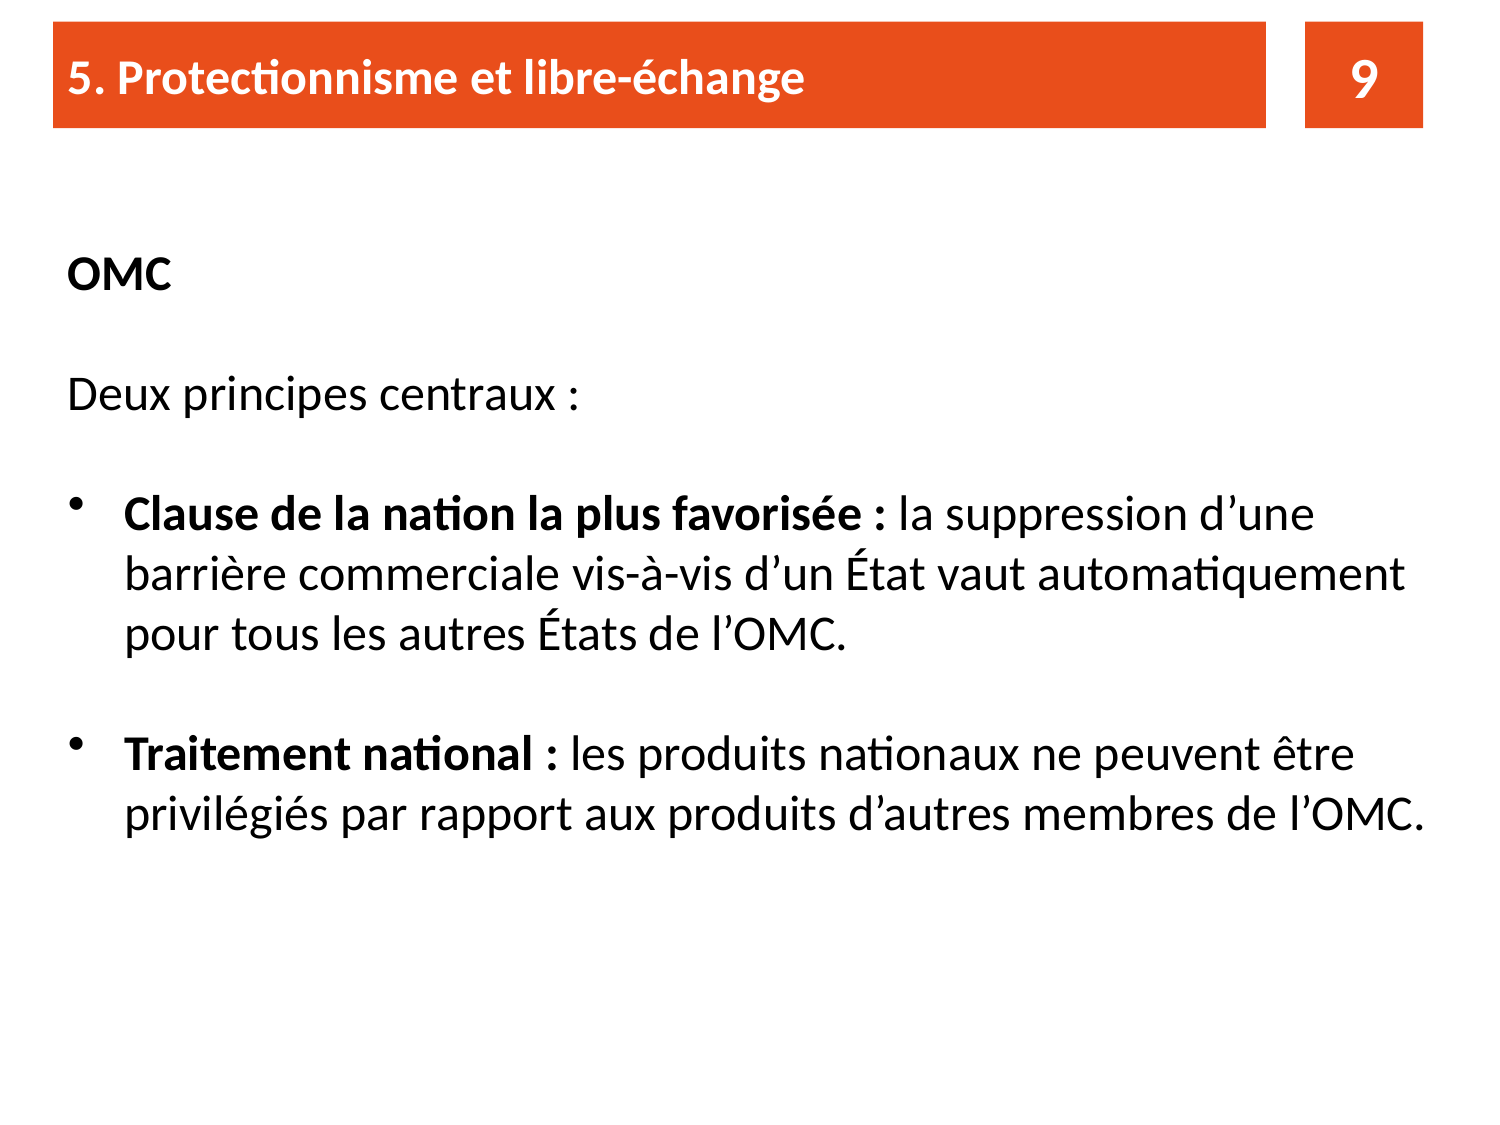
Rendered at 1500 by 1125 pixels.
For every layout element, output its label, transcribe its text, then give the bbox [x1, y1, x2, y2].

text_box 9 [1305, 21, 1424, 129]
text_box OMC Deux principes centraux : Clause de la nation la plus favorisée : la suppression d’une barrière commerciale vis-à-vis d’un État vaut automatiquement pour tous les autres États de l’OMC. Traitement national : les produits nationaux ne peuvent être privilégiés par rapport aux produits d’autres membres de l’OMC. [53, 172, 1465, 848]
text_box 5. Protectionnisme et libre-échange [53, 21, 1266, 129]
